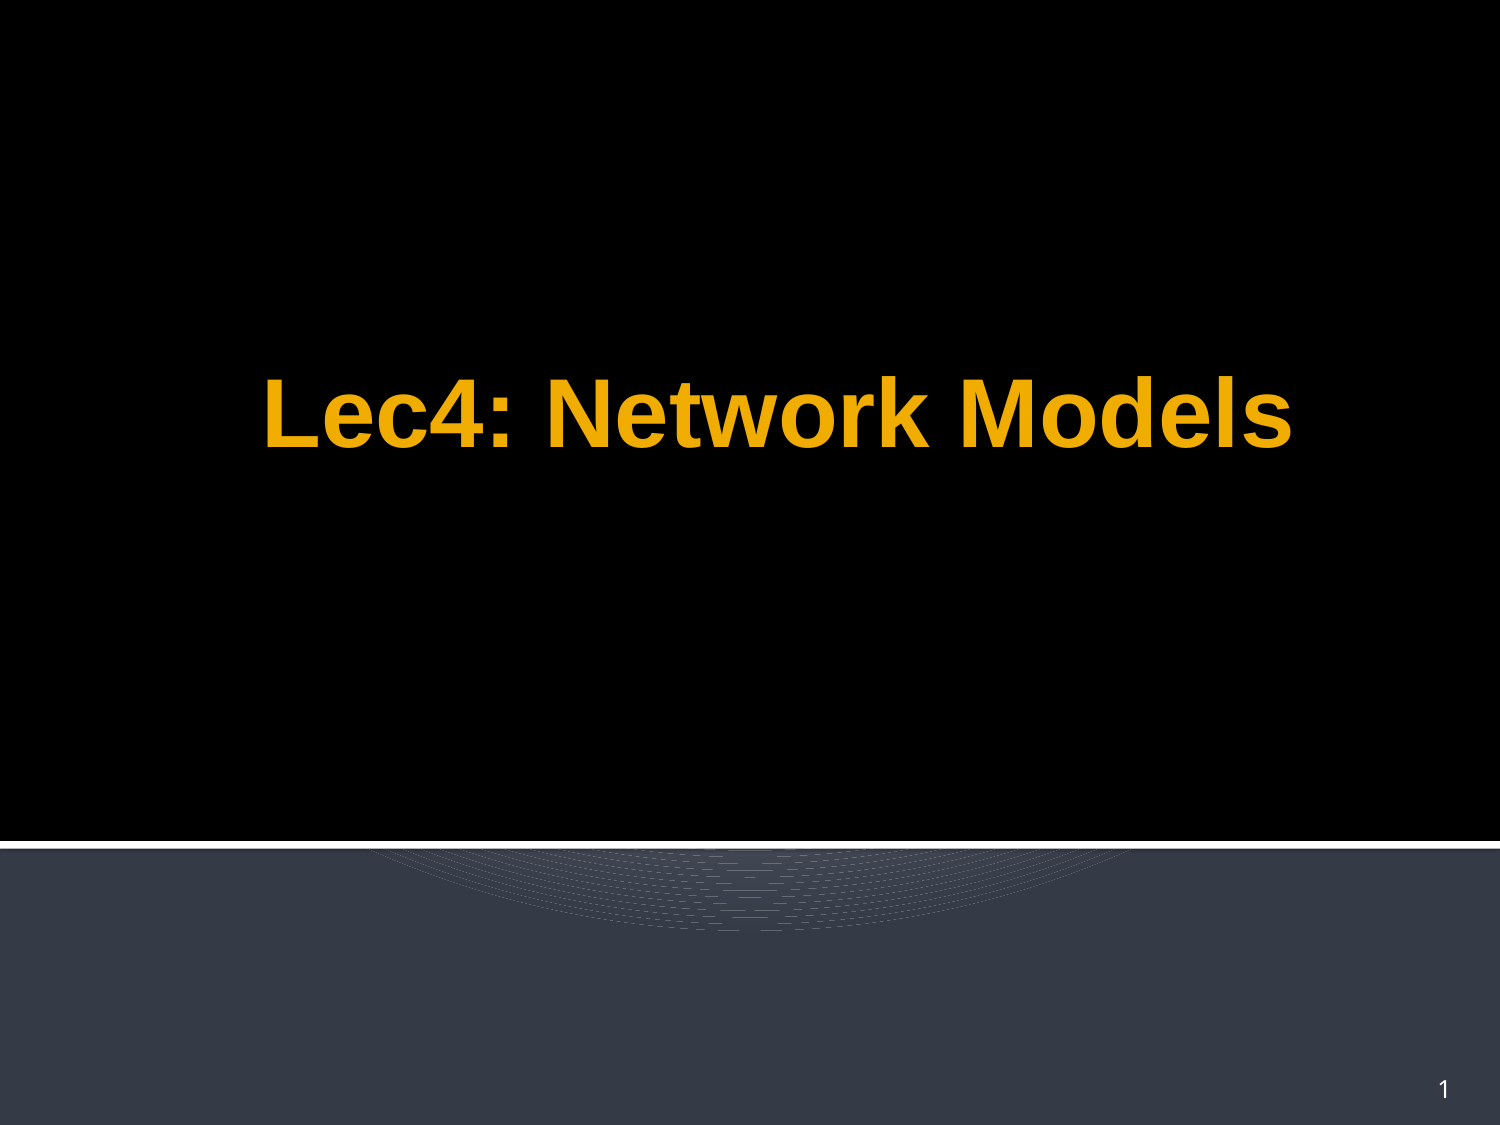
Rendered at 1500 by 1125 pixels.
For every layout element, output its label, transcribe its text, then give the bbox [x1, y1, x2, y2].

title Lec4: Network Models [112, 350, 1438, 625]
slide_number 1 [1345, 1062, 1467, 1108]
